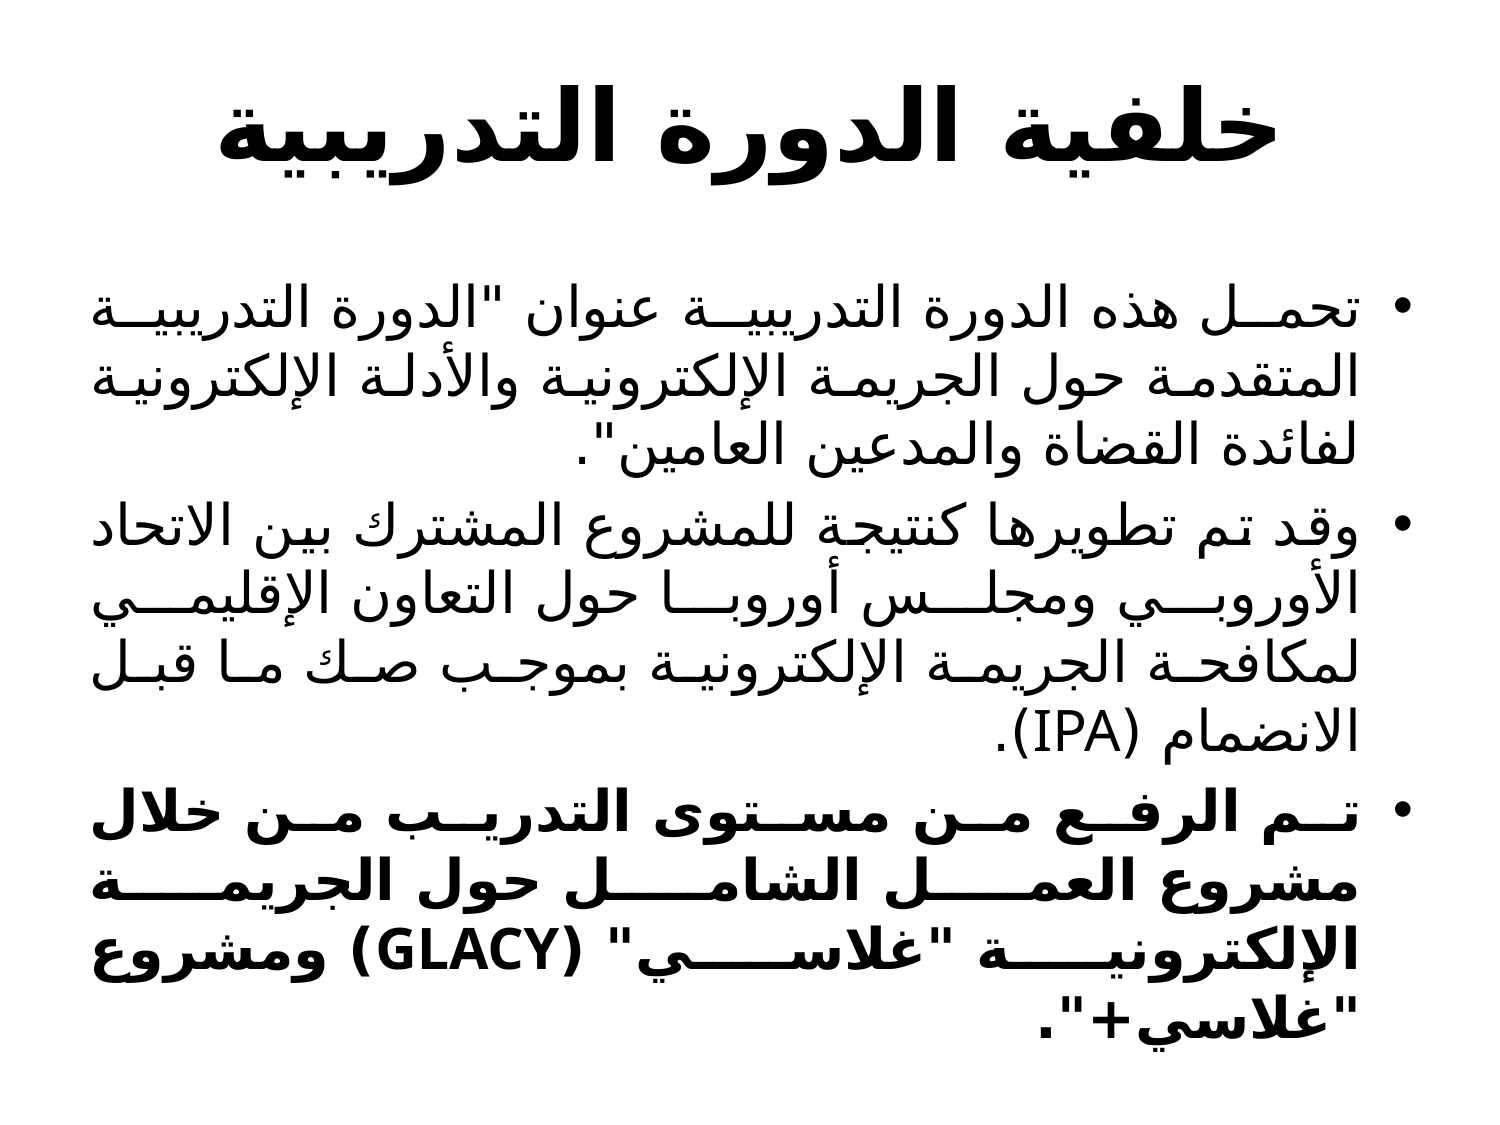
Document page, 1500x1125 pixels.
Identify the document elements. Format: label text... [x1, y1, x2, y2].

list تحمل هذه الدورة التدريبية عنوان "الدورة التدريبية المتقدمة حول الجريمة الإلكترونية والأدلة الإلكترونية لفائدة القضاة والمدعين العامين". وقد تم تطويرها كنتيجة للمشروع المشترك بين الاتحاد الأوروبي ومجلس أوروبا حول التعاون الإقليمي لمكافحة الجريمة الإلكترونية بموجب صك ما قبل الانضمام (IPA). تم الرفع من مستوى التدريب من خلال مشروع العمل الشامل حول الجريمة الإلكترونية "غلاسي" (GLACY) ومشروع "غلاسي+". [75, 262, 1425, 1066]
title خلفية الدورة التدريبية [75, 45, 1425, 199]
